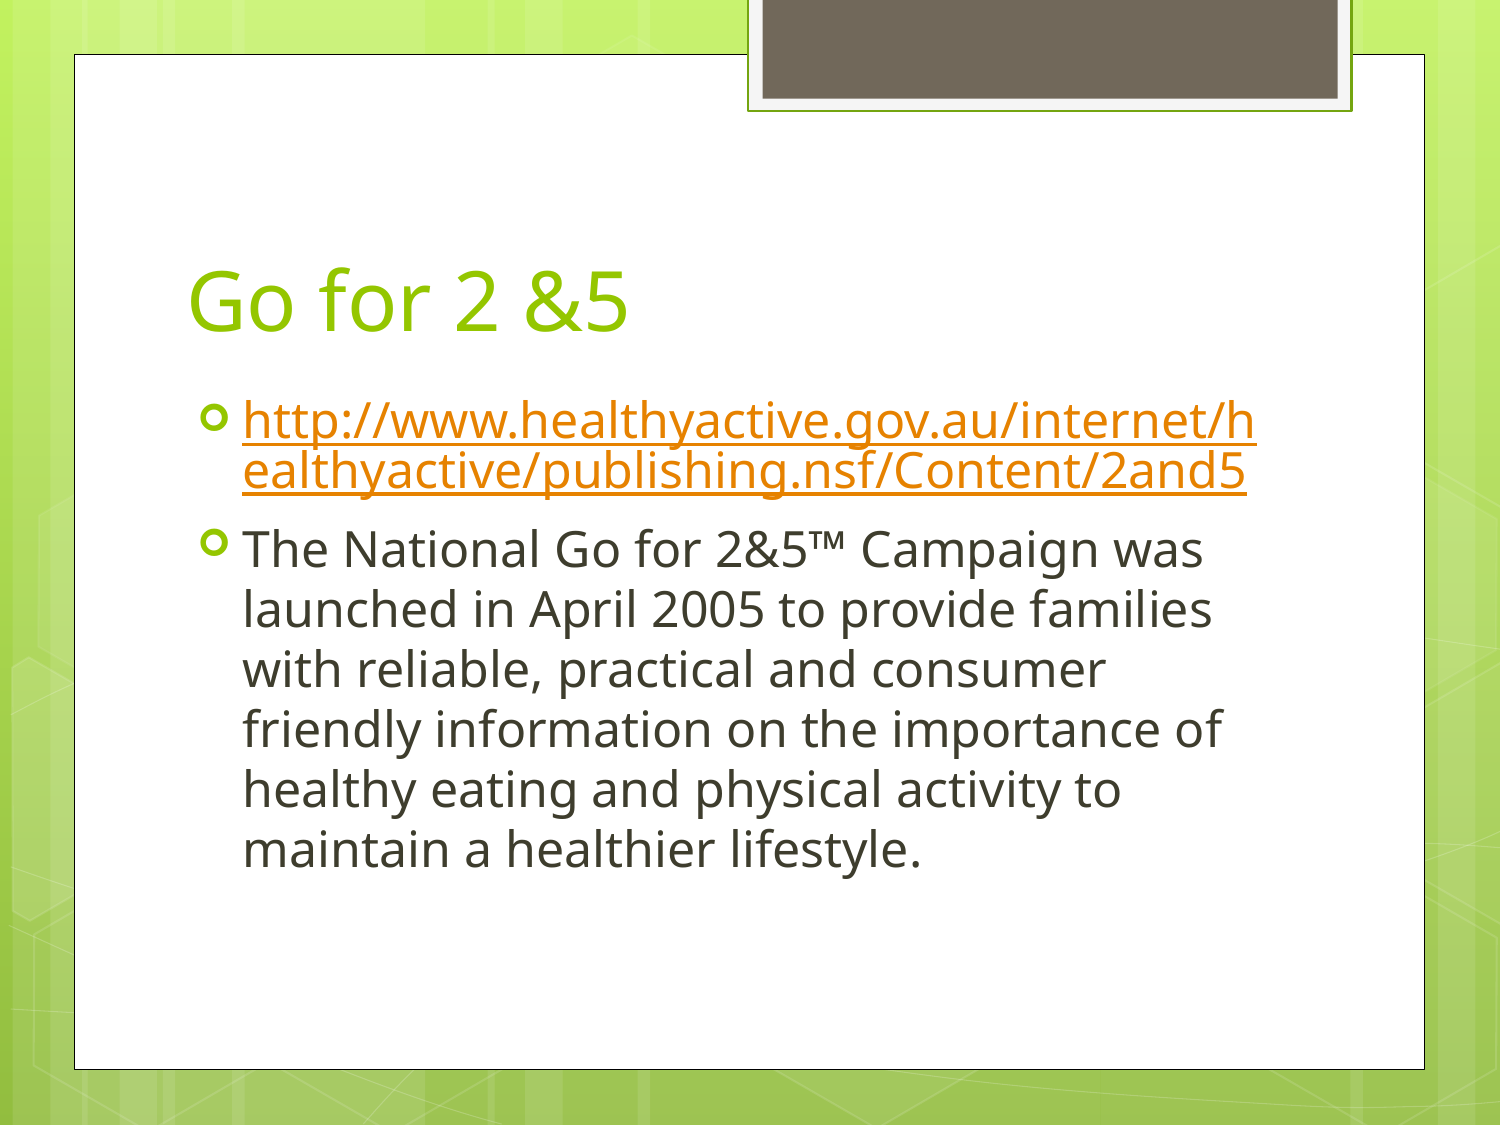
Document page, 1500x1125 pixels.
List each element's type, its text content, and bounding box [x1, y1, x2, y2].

list http://www.healthyactive.gov.au/internet/healthyactive/publishing.nsf/Content/2and5 The National Go for 2&5™ Campaign was launched in April 2005 to provide families with reliable, practical and consumer friendly information on the importance of healthy eating and physical activity to maintain a healthier lifestyle. [171, 381, 1283, 957]
title Go for 2 &5 [171, 168, 1324, 357]
